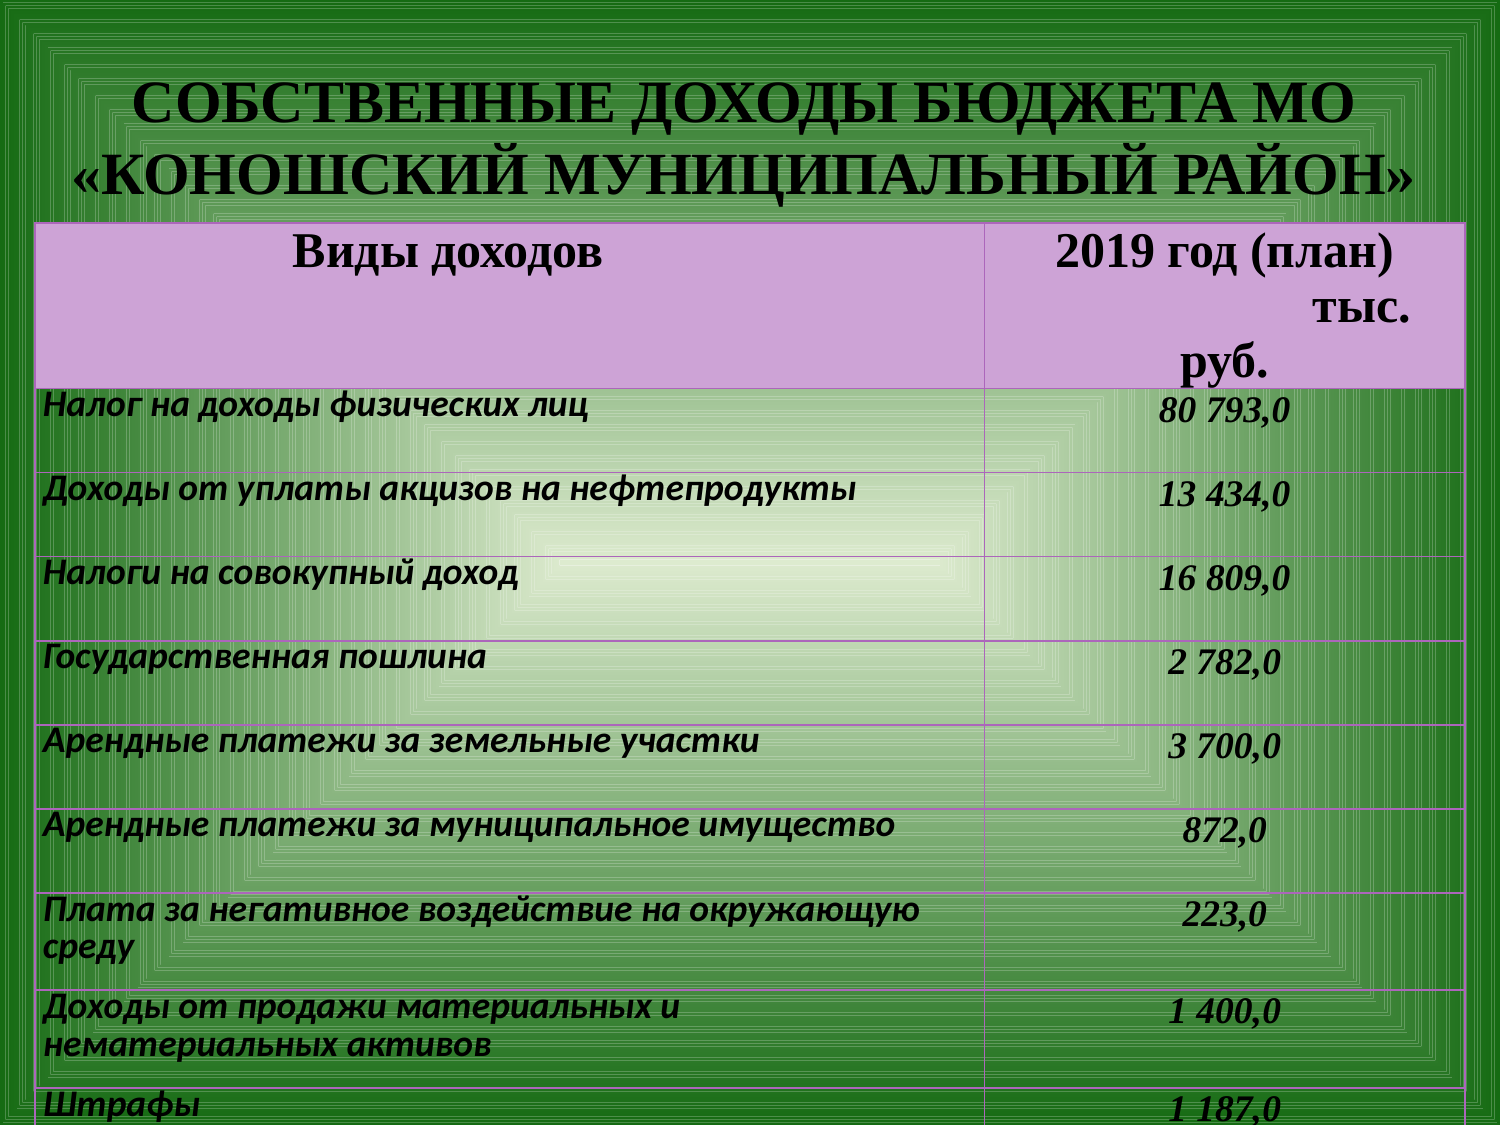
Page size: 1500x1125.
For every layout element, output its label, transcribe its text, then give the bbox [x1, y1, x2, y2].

table_header 2019 год (план) тыс. руб. [985, 224, 1464, 388]
table_cell 223,0 [985, 894, 1464, 989]
table_cell 16 809,0 [985, 557, 1464, 640]
table_cell 80 793,0 [985, 389, 1464, 472]
table_cell 1 187,0 [985, 1089, 1464, 1125]
title СОБСТВЕННЫЕ ДОХОДЫ БЮДЖЕТА МО «КОНОШСКИЙ МУНИЦИПАЛЬНЫЙ РАЙОН» [35, 46, 1454, 222]
table_cell 2 782,0 [985, 642, 1464, 724]
table_cell Штрафы [36, 1089, 984, 1125]
table_cell 13 434,0 [985, 473, 1464, 556]
table_cell Налоги на совокупный доход [36, 557, 984, 640]
table_cell Арендные платежи за муниципальное имущество [36, 810, 984, 892]
table_cell Доходы от уплаты акцизов на нефтепродукты [36, 473, 984, 556]
table_cell Арендные платежи за земельные участки [36, 726, 984, 808]
table_header Виды доходов [36, 224, 984, 388]
table_cell 872,0 [985, 810, 1464, 892]
table_cell Государственная пошлина [36, 642, 984, 724]
table_cell 1 400,0 [985, 991, 1464, 1087]
table_cell 3 700,0 [985, 726, 1464, 808]
table_cell Доходы от продажи материальных и нематериальных активов [36, 991, 984, 1087]
table_cell Налог на доходы физических лиц [36, 389, 984, 472]
table_cell Плата за негативное воздействие на окружающую среду [36, 894, 984, 989]
